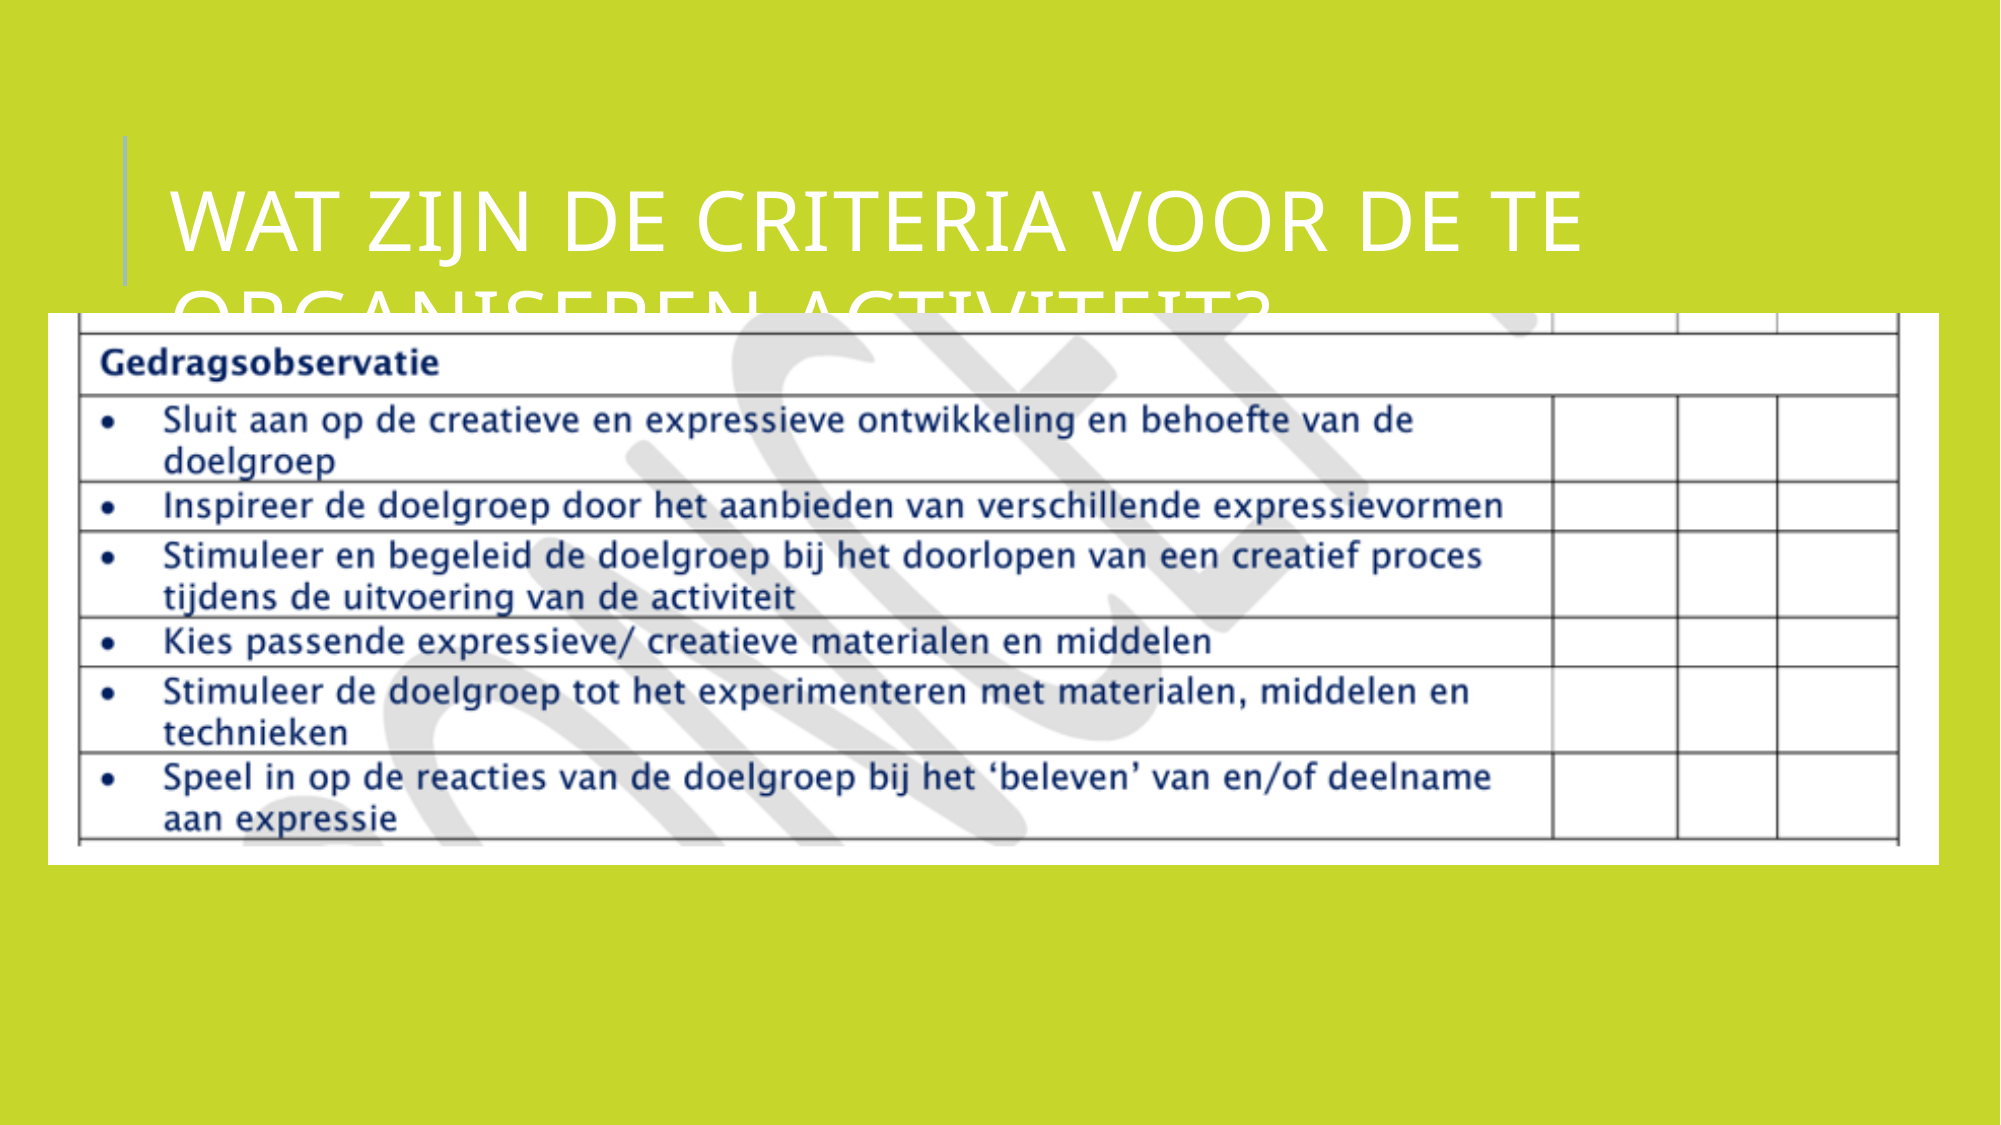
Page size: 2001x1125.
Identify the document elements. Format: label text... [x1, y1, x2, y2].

picture [48, 313, 1940, 866]
text_box Wat zijn de criteria voor de te organiseren activiteit? [154, 160, 1922, 308]
